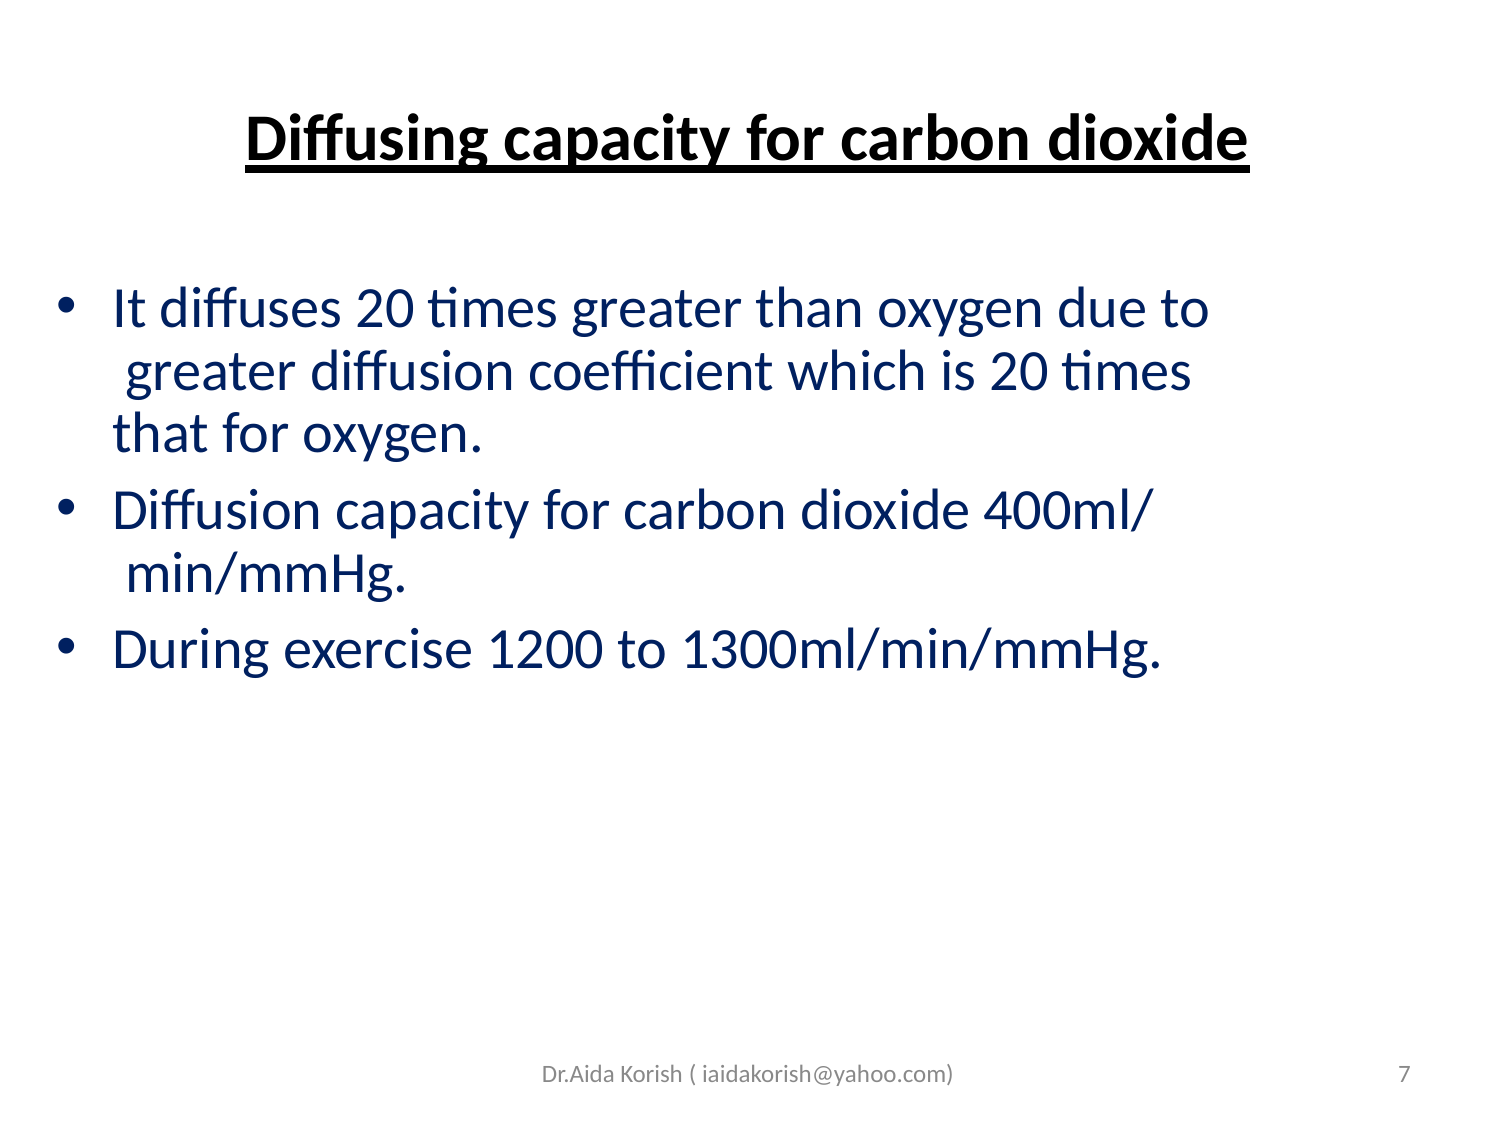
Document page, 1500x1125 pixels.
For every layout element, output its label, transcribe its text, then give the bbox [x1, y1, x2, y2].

footer Dr.Aida Korish ( iaidakorish@yahoo.com) [539, 1061, 962, 1125]
text_box It diﬀuses 20 times greater than oxygen due to greater diﬀusion coeﬃcient which is 20 times that for oxygen. Diﬀusion capacity for carbon dioxide 400ml/ min/mmHg. During exercise 1200 to 1300ml/min/mmHg. [53, 277, 1221, 680]
slide_number 1 [1381, 1061, 1416, 1125]
title Diﬀusing capacity for carbon dioxide [87, 93, 1412, 282]
